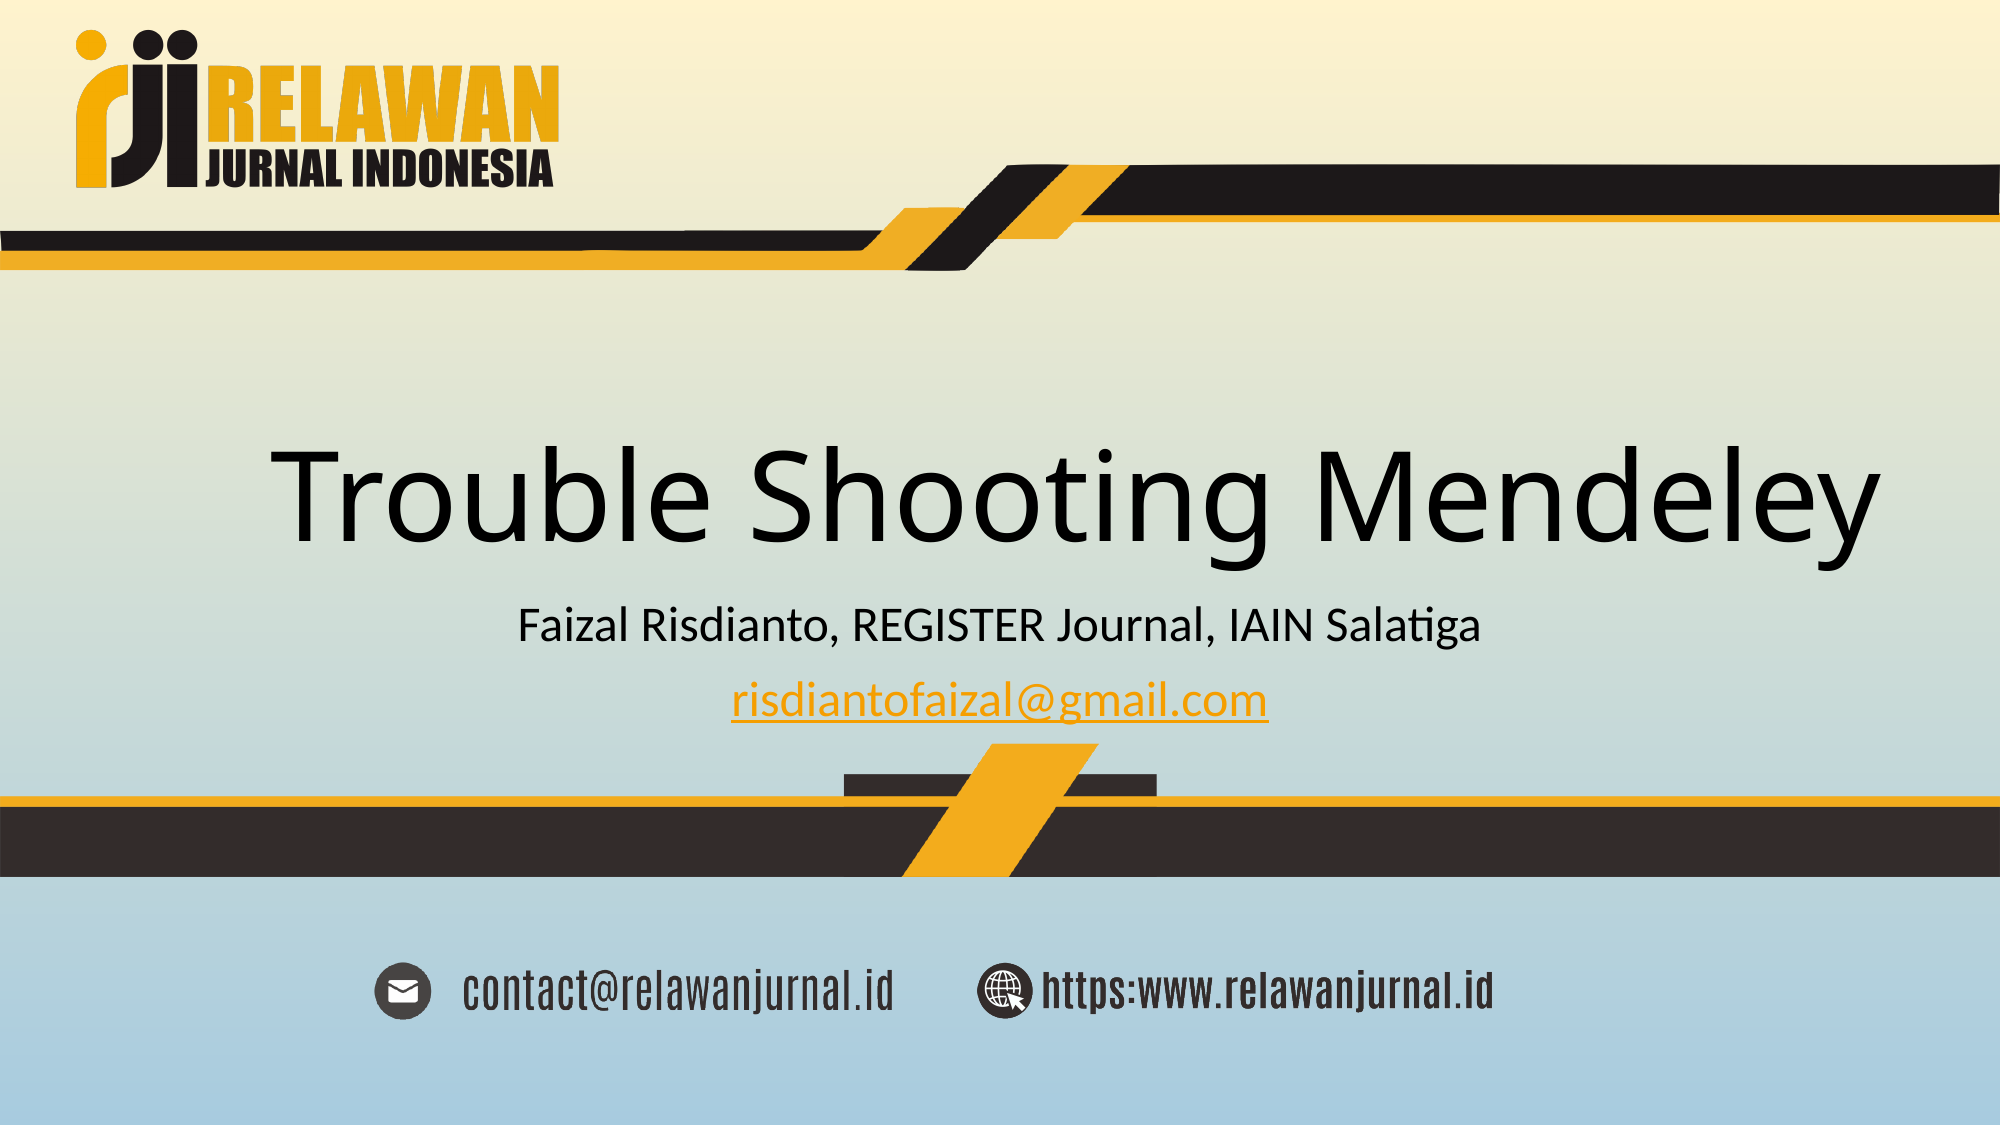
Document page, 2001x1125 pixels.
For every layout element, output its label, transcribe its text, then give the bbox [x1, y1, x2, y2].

picture [374, 962, 892, 1020]
picture [0, 23, 2000, 271]
picture [977, 962, 1492, 1019]
subtitle Faizal Risdianto, REGISTER Journal, IAIN Salatiga risdiantofaizal@gmail.com [249, 590, 1750, 744]
picture [0, 743, 2000, 877]
title Trouble Shooting Mendeley [249, 270, 1903, 576]
